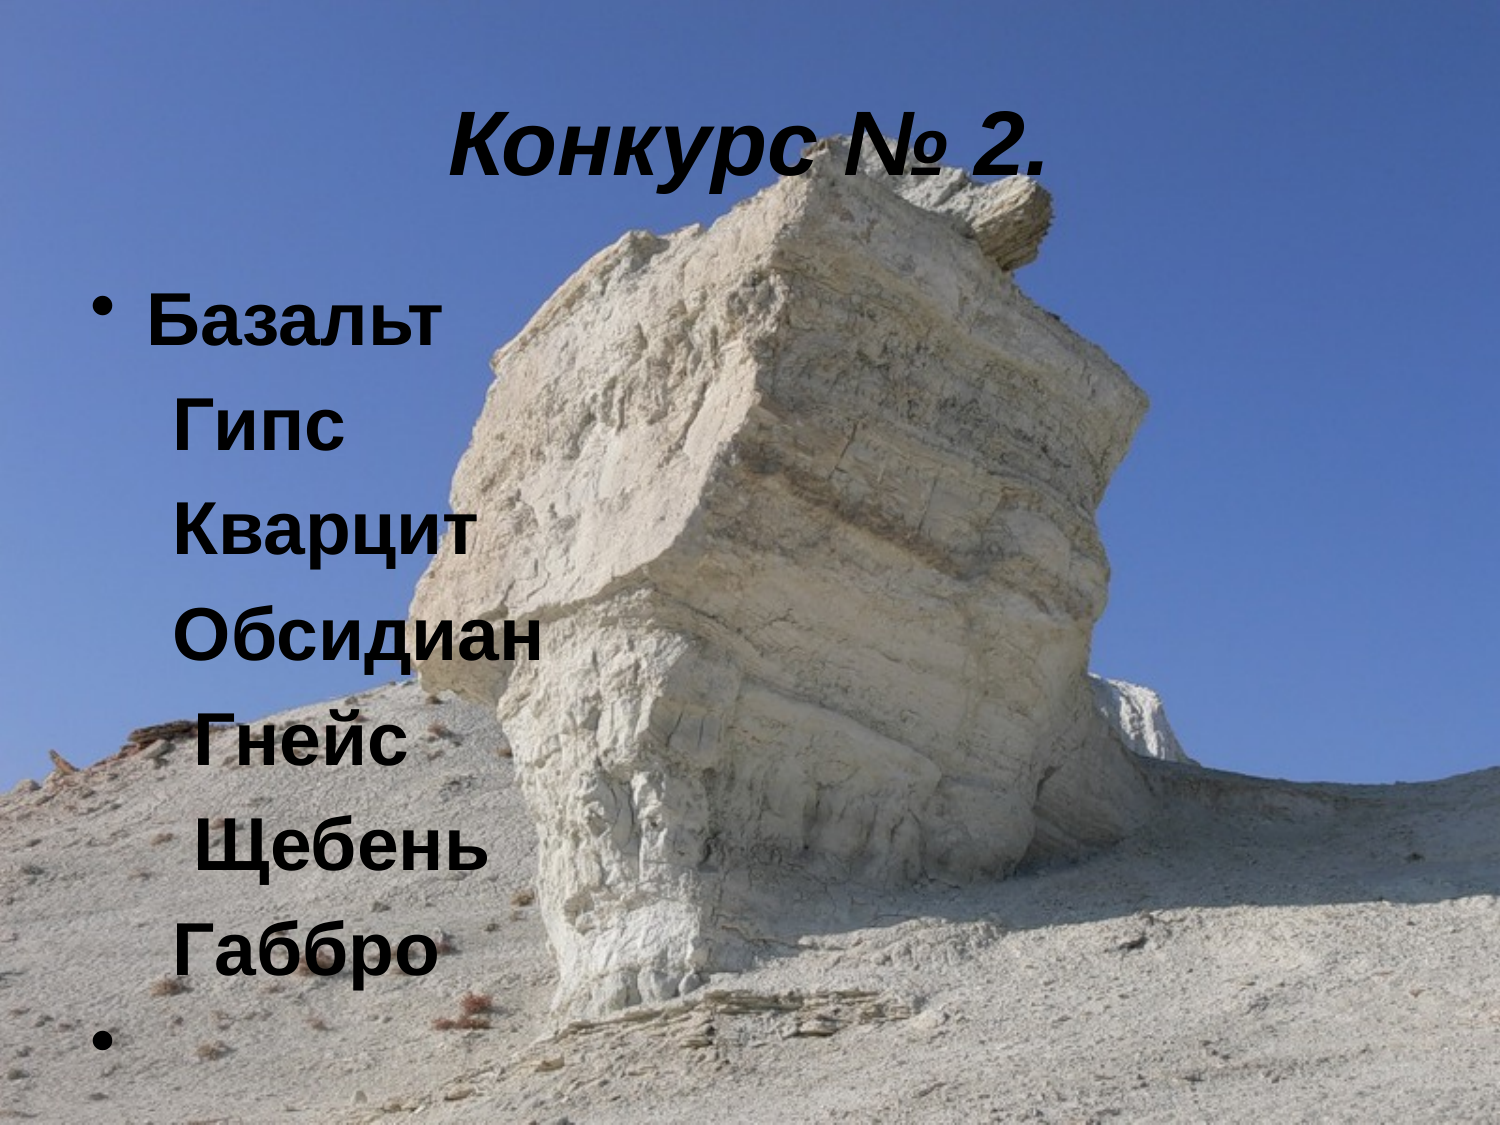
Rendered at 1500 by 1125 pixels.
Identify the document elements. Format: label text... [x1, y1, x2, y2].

picture [0, 0, 1500, 1125]
list Базальт Гипс Кварцит Обсидиан Гнейс Щебень Габбро [74, 262, 1426, 1006]
title Конкурс № 2. [74, 44, 1426, 233]
